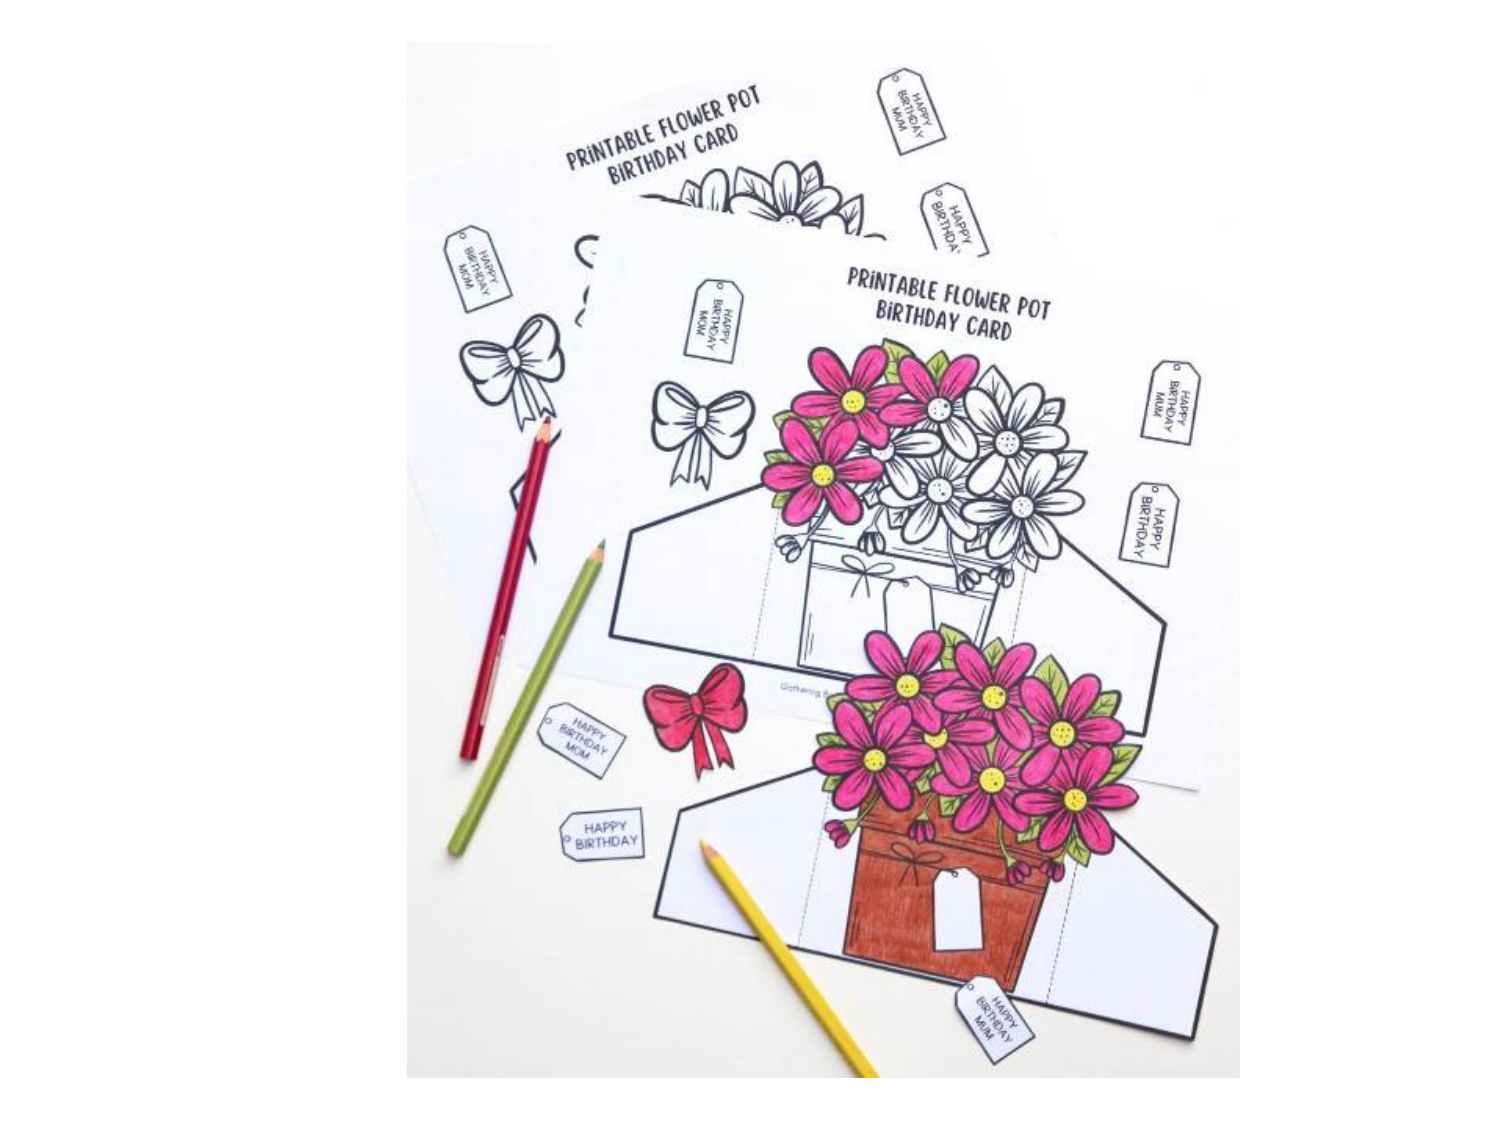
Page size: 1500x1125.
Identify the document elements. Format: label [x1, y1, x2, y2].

picture [407, 42, 1240, 1079]
